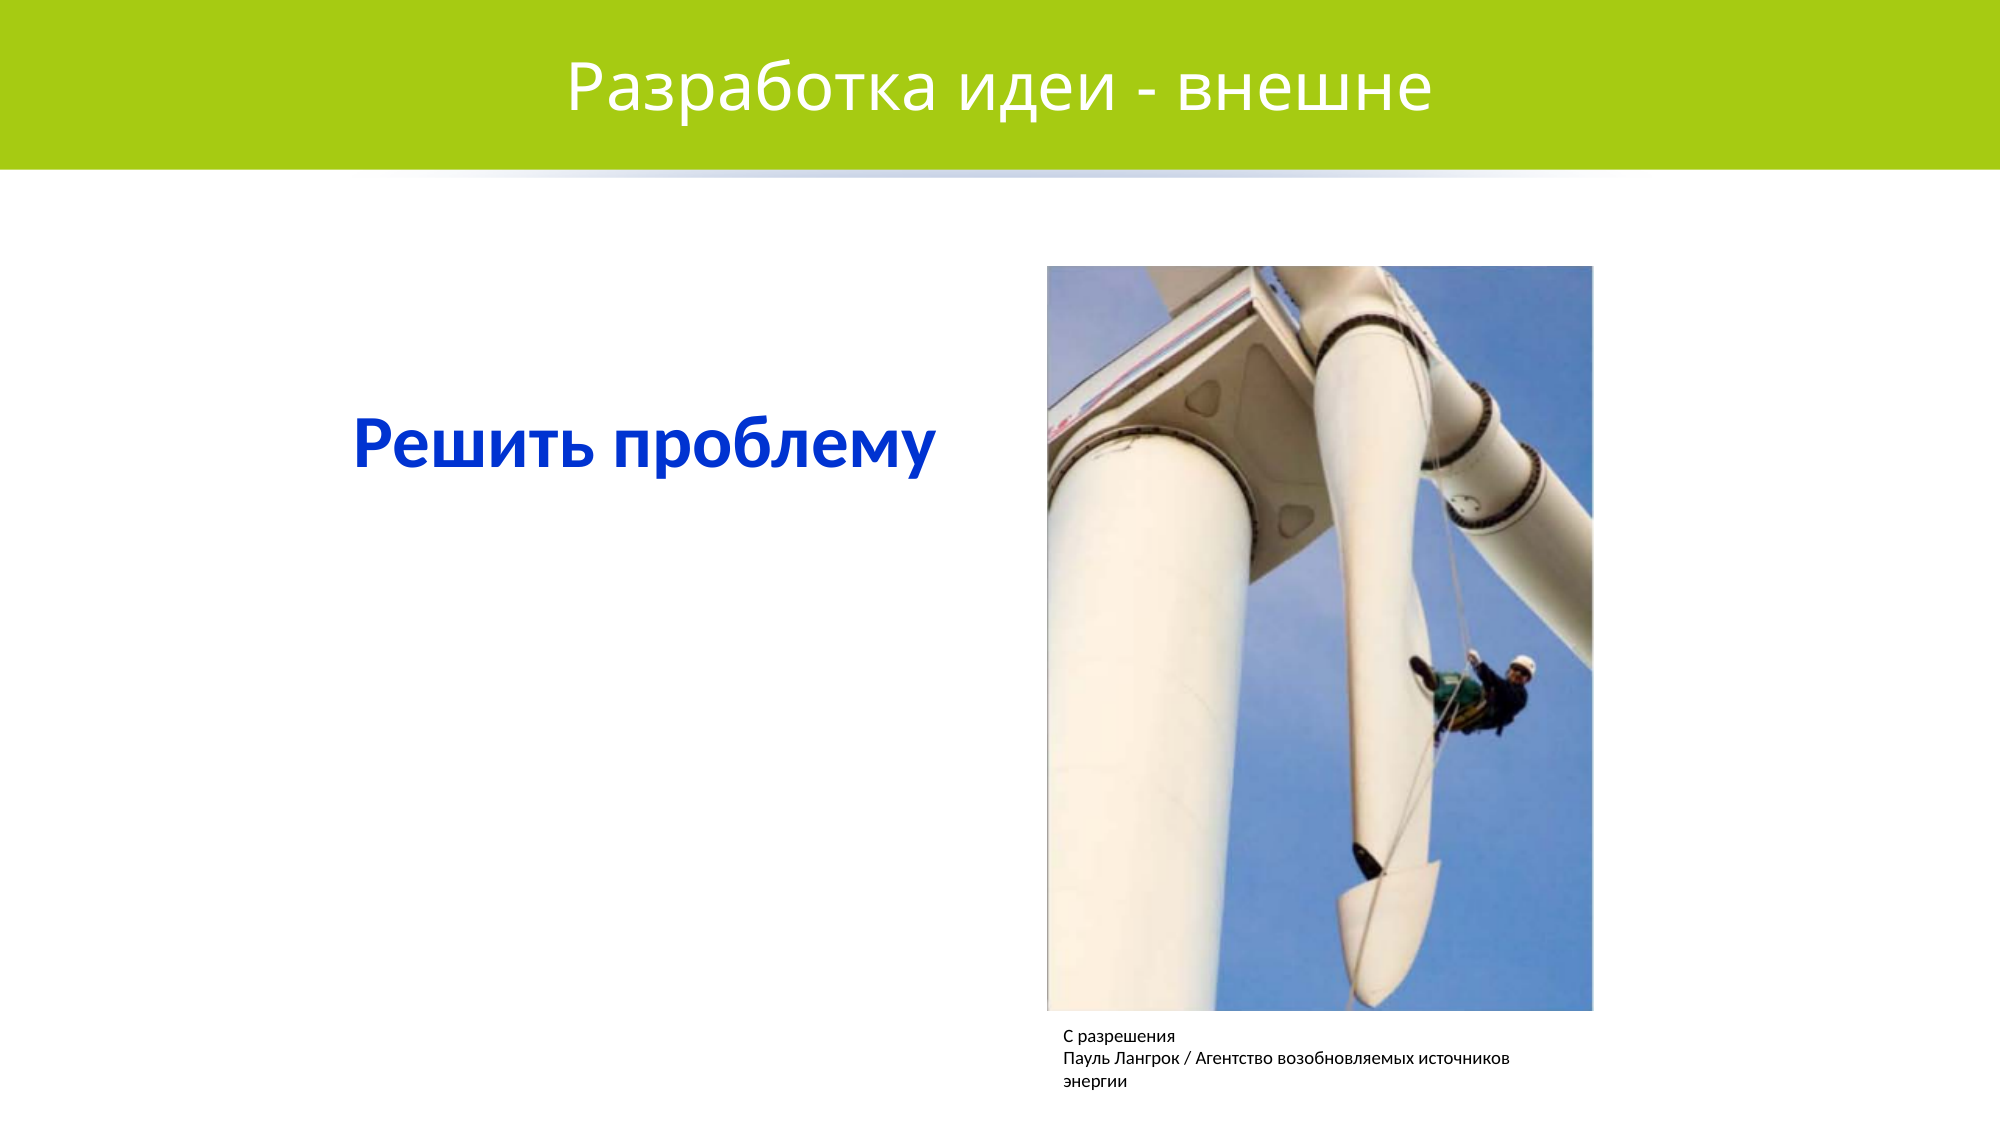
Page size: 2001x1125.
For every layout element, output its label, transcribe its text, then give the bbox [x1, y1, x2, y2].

text_box С разрешения Пауль Лангрок / Агентство возобновляемых источников энергии [1048, 1016, 1569, 1099]
text_box Решить проблему [338, 385, 1000, 491]
text_box Разработка идеи - внешне [0, 0, 2000, 171]
picture [300, 99, 1704, 178]
picture [1047, 266, 1594, 1011]
